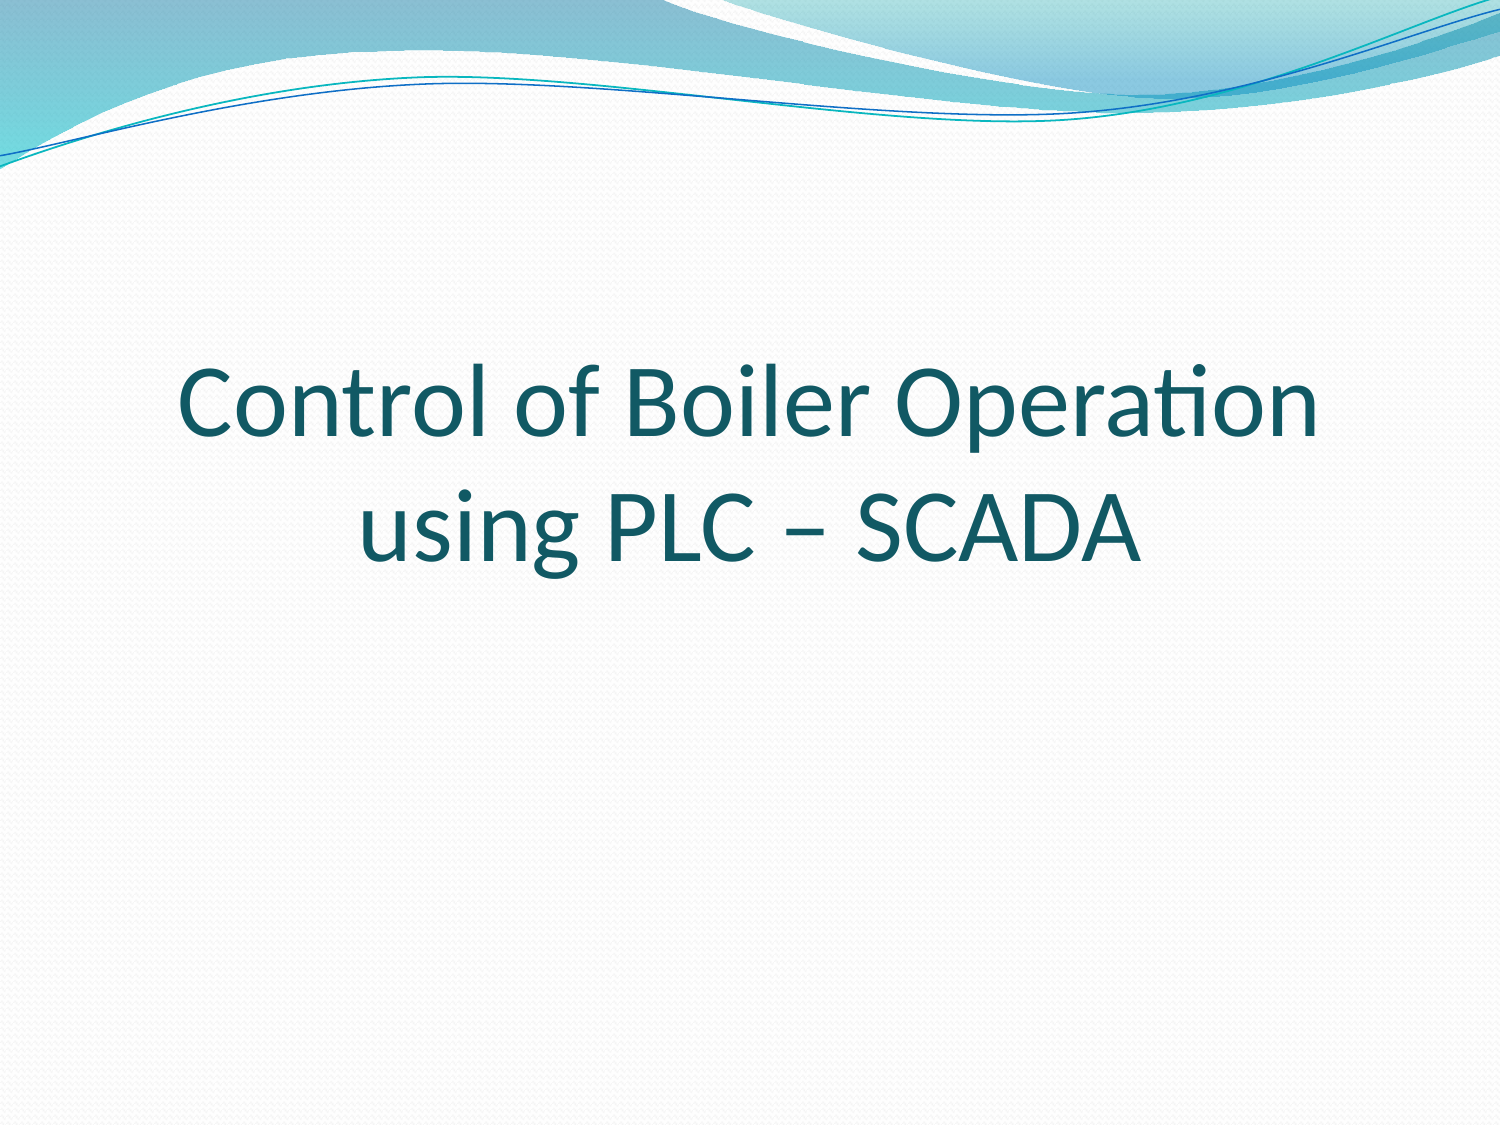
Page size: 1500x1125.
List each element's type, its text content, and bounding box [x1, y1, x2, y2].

text_box Control of Boiler Operation using PLC – SCADA [74, 324, 1425, 600]
